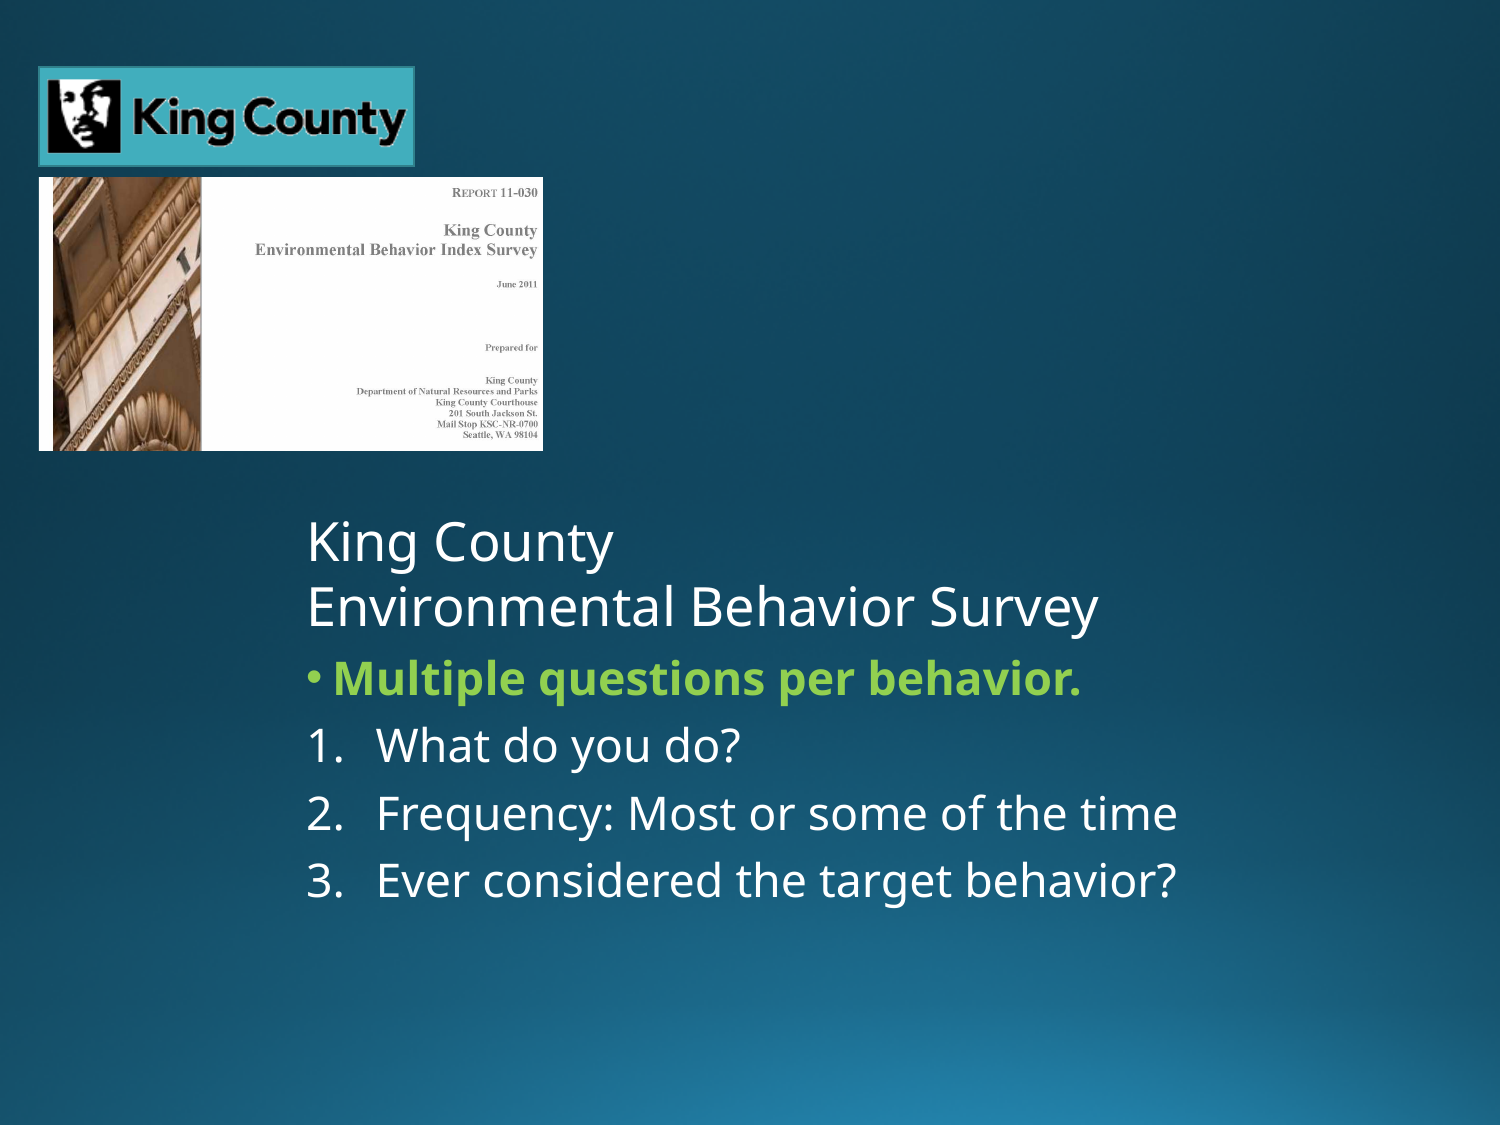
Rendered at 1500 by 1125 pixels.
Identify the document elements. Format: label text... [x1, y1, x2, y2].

picture [0, 0, 1500, 1125]
text_box [38, 66, 415, 167]
text_box King County Environmental Behavior Survey Multiple questions per behavior. What do you do? Frequency: Most or some of the time Ever considered the target behavior? [290, 500, 1196, 1023]
